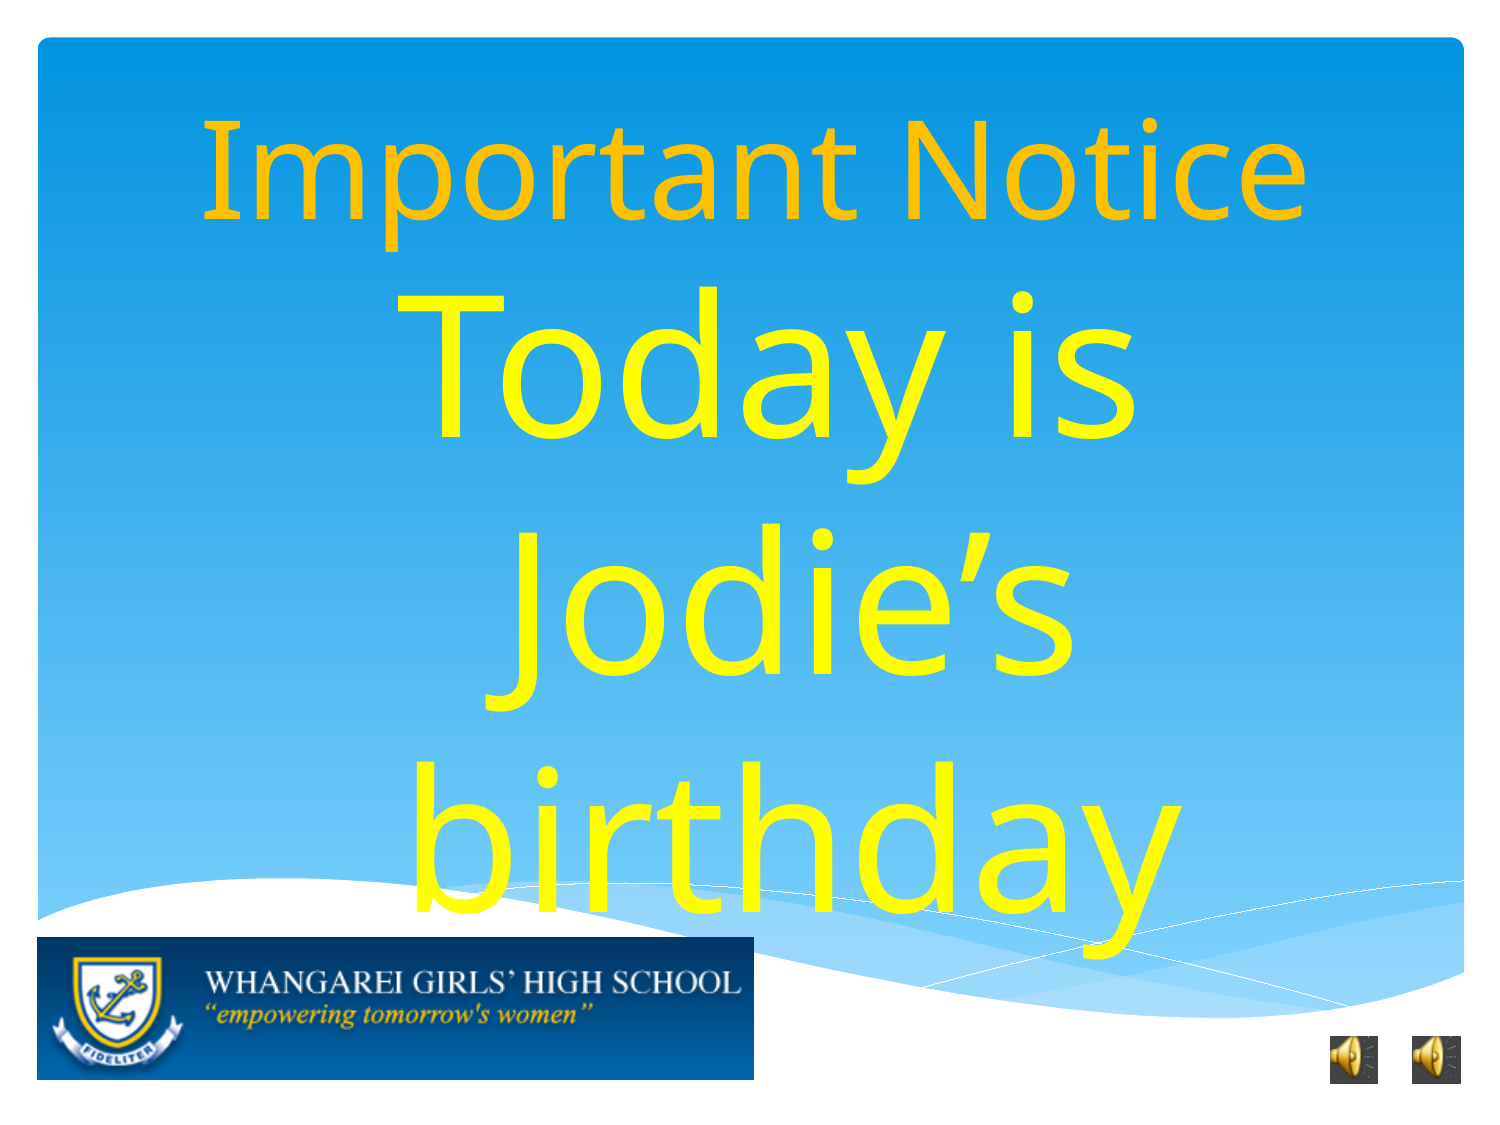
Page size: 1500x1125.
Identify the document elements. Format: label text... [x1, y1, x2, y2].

text_box Important Notice [149, 37, 1362, 255]
picture [37, 937, 754, 1080]
text_box Today is Jodie’s birthday [149, 231, 1391, 963]
picture [1328, 1034, 1380, 1086]
picture [1411, 1034, 1462, 1086]
